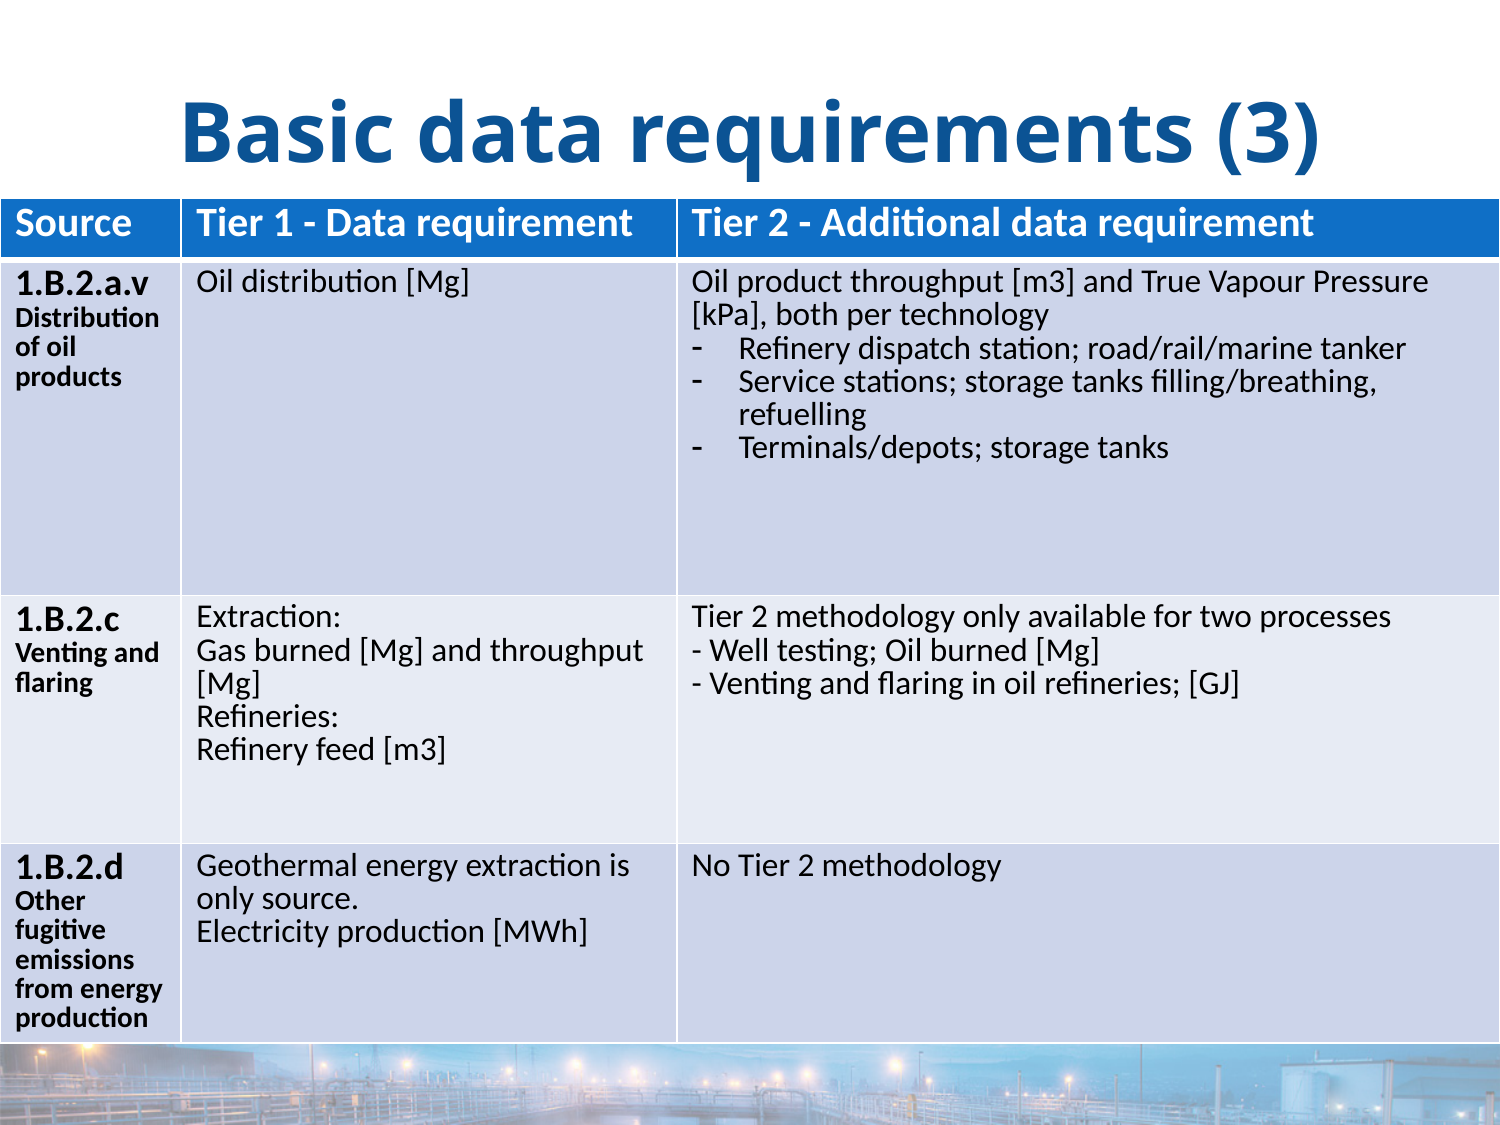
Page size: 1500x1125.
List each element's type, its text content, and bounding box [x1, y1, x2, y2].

table_cell Tier 2 methodology only available for two processes - Well testing; Oil burned [Mg] - Venting and flaring in oil refineries; [GJ] [678, 596, 1499, 843]
table_cell Oil product throughput [m3] and True Vapour Pressure [kPa], both per technology Refinery dispatch station; road/rail/marine tanker Service stations; storage tanks filling/breathing, refuelling Terminals/depots; storage tanks [678, 263, 1499, 595]
title Basic data requirements (3) [75, 45, 1425, 197]
table_cell 1.B.2.d Other fugitive emissions from energy production [1, 844, 180, 1042]
table_cell No Tier 2 methodology [678, 844, 1499, 1042]
table_cell Geothermal energy extraction is only source. Electricity production [MWh] [182, 844, 676, 1042]
table_cell Oil distribution [Mg] [182, 263, 676, 595]
table_cell Extraction: Gas burned [Mg] and throughput [Mg] Refineries: Refinery feed [m3] [182, 596, 676, 843]
table_header Source [1, 199, 180, 257]
picture [0, 1044, 1500, 1125]
table_cell 1.B.2.a.v Distribution of oil products [1, 263, 180, 595]
table_header Tier 2 - Additional data requirement [678, 199, 1499, 257]
table_cell 1.B.2.c Venting and flaring [1, 596, 180, 843]
table_header Tier 1 - Data requirement [182, 199, 676, 257]
